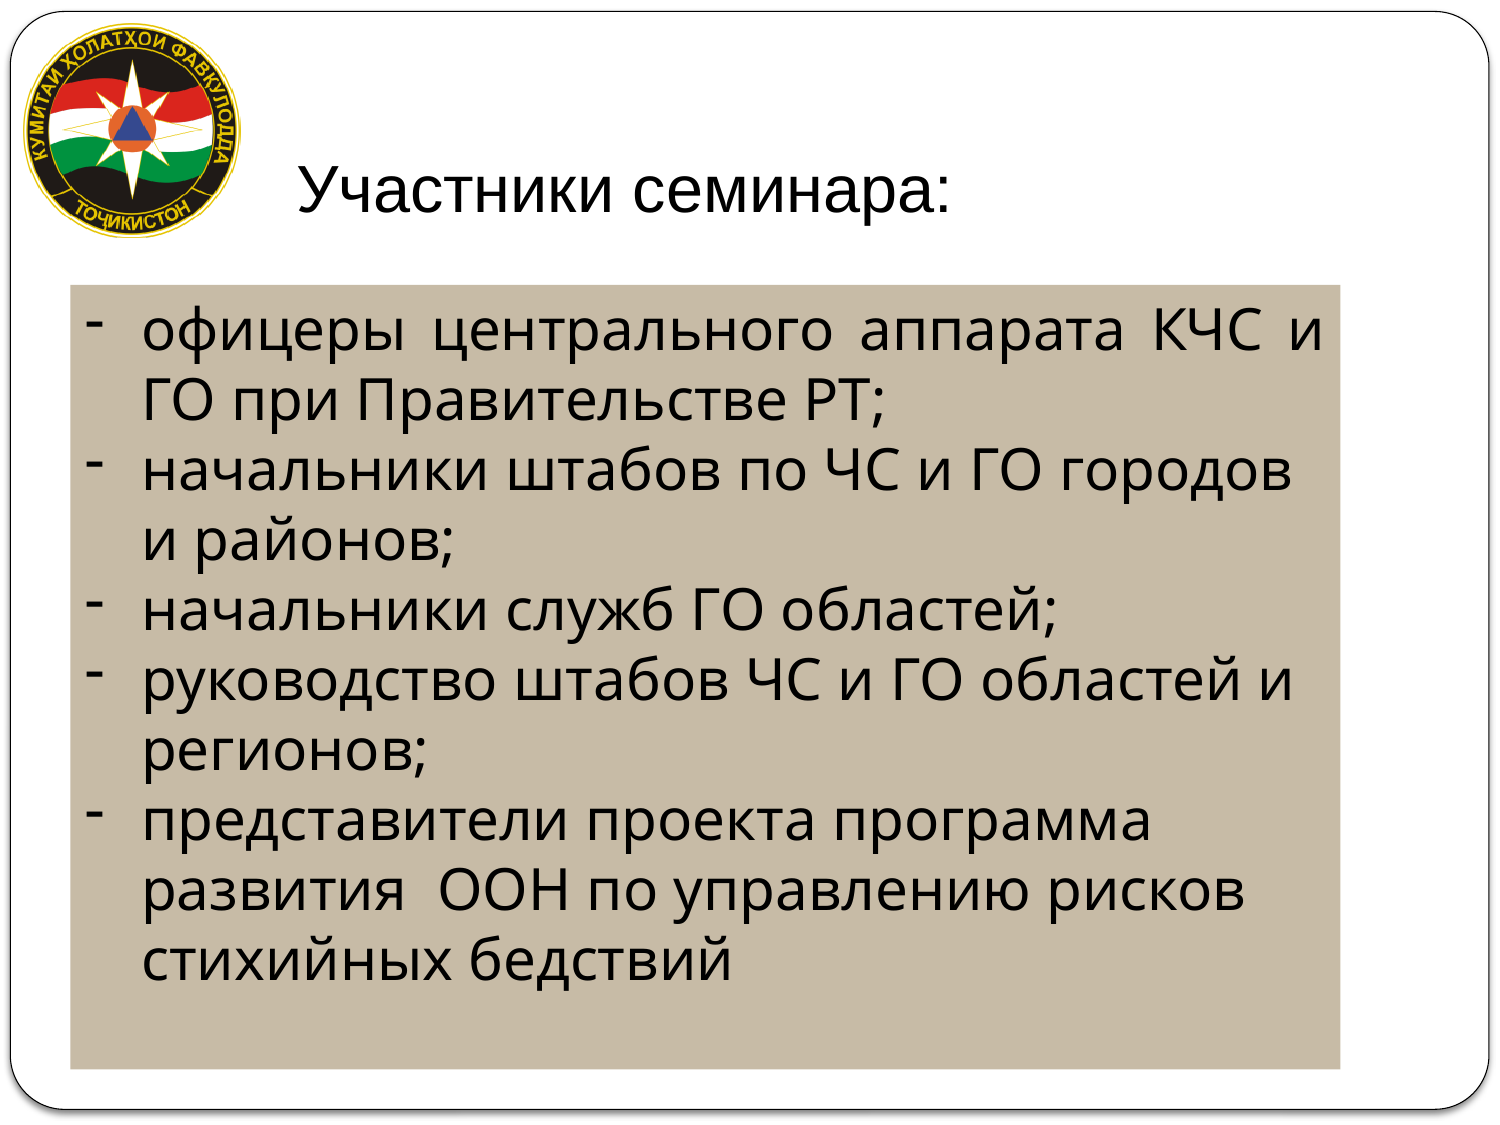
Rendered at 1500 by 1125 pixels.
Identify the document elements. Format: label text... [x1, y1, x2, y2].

text_box Участники семинара: [281, 58, 1172, 314]
text_box офицеры центрального аппарата КЧС и ГО при Правительстве РТ; начальники штабов по ЧС и ГО городов и районов; начальники служб ГО областей; руководство штабов ЧС и ГО областей и регионов; представители проекта программа развития ООН по управлению рисков стихийных бедствий [70, 284, 1341, 1070]
picture [23, 23, 241, 239]
title [52, 54, 1404, 1012]
